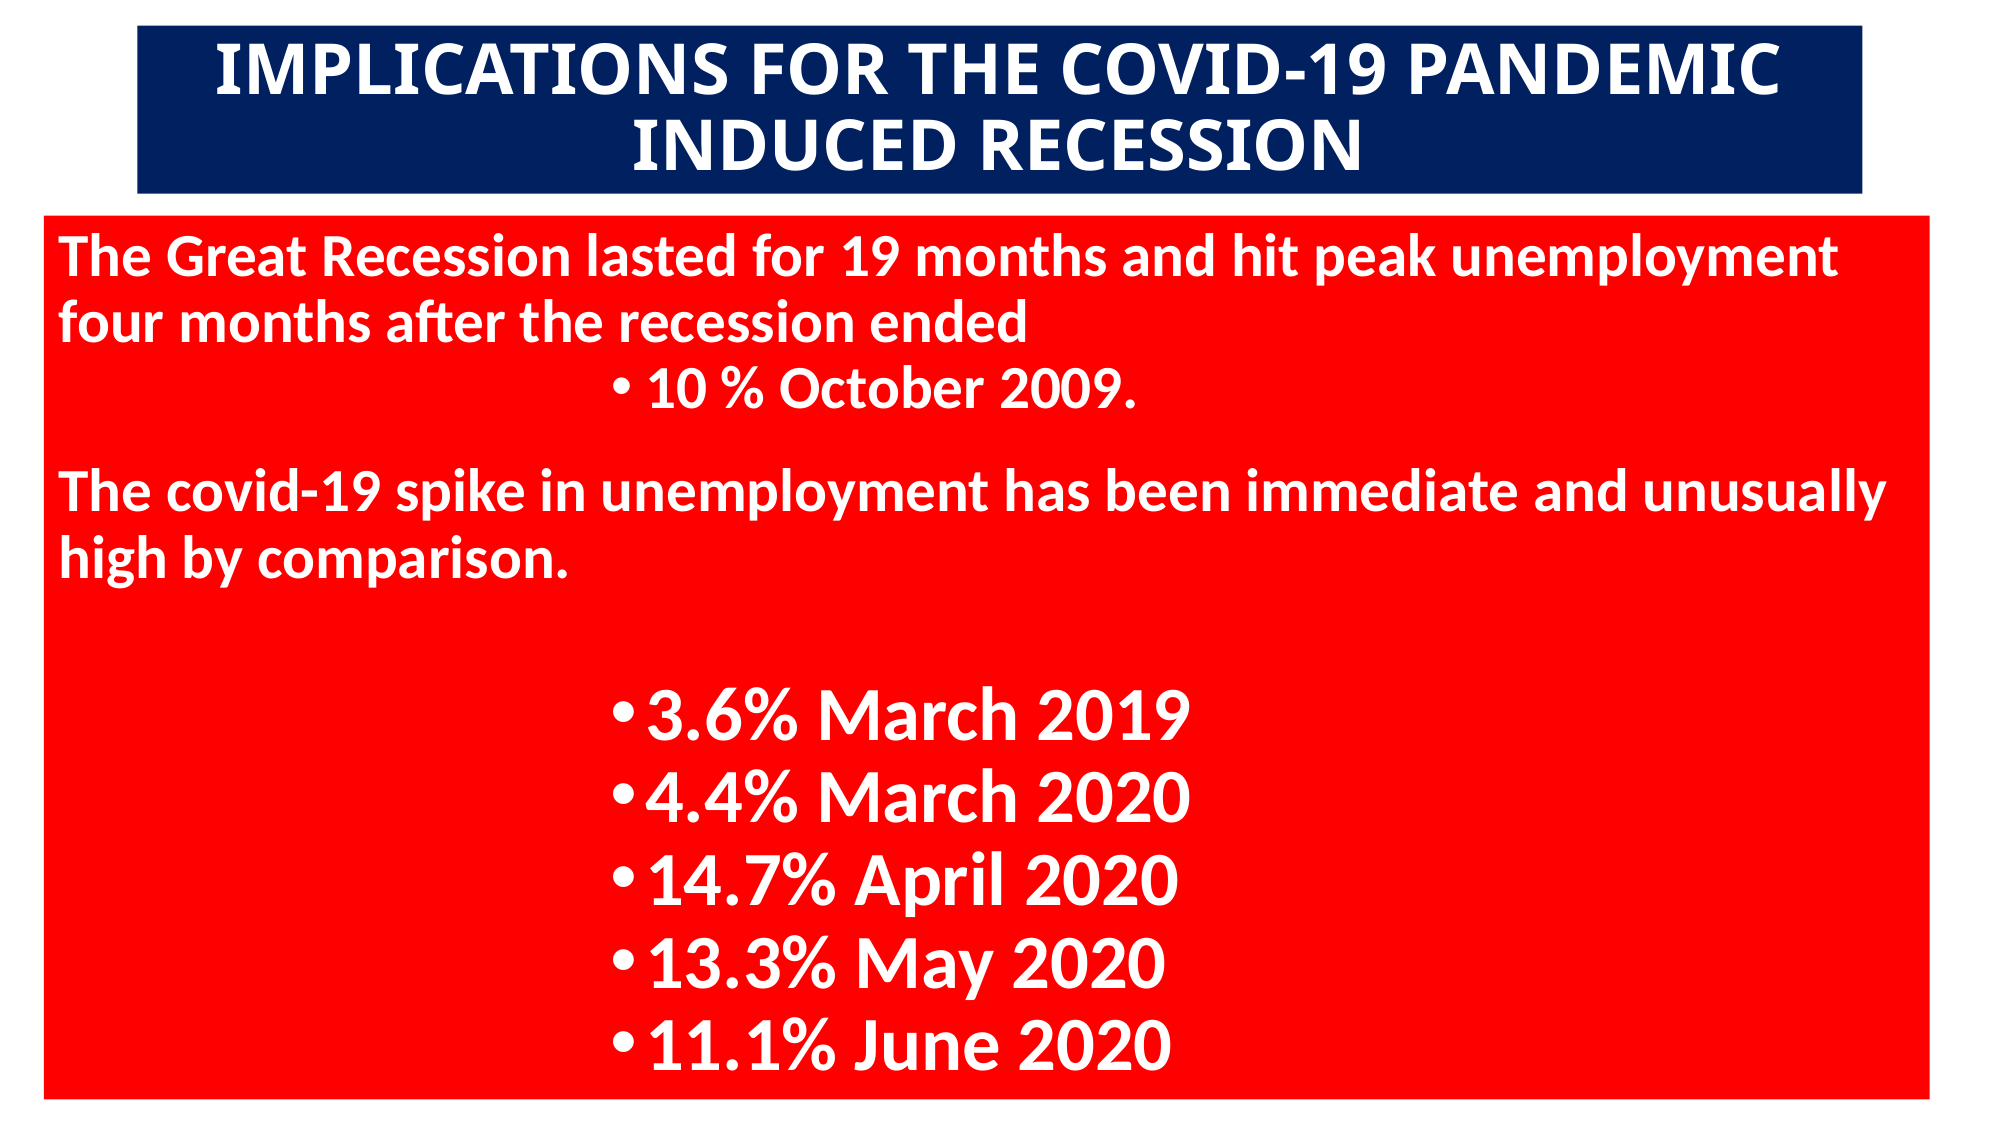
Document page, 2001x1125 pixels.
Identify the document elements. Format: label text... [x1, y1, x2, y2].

title IMPLICATIONS FOR THE COVID-19 PANDEMIC INDUCED RECESSION [137, 25, 1863, 194]
list The Great Recession lasted for 19 months and hit peak unemployment four months after the recession ended 10 % October 2009. The covid-19 spike in unemployment has been immediate and unusually high by comparison. 3.6% March 2019 4.4% March 2020 14.7% April 2020 13.3% May 2020 11.1% June 2020 [43, 215, 1930, 1100]
